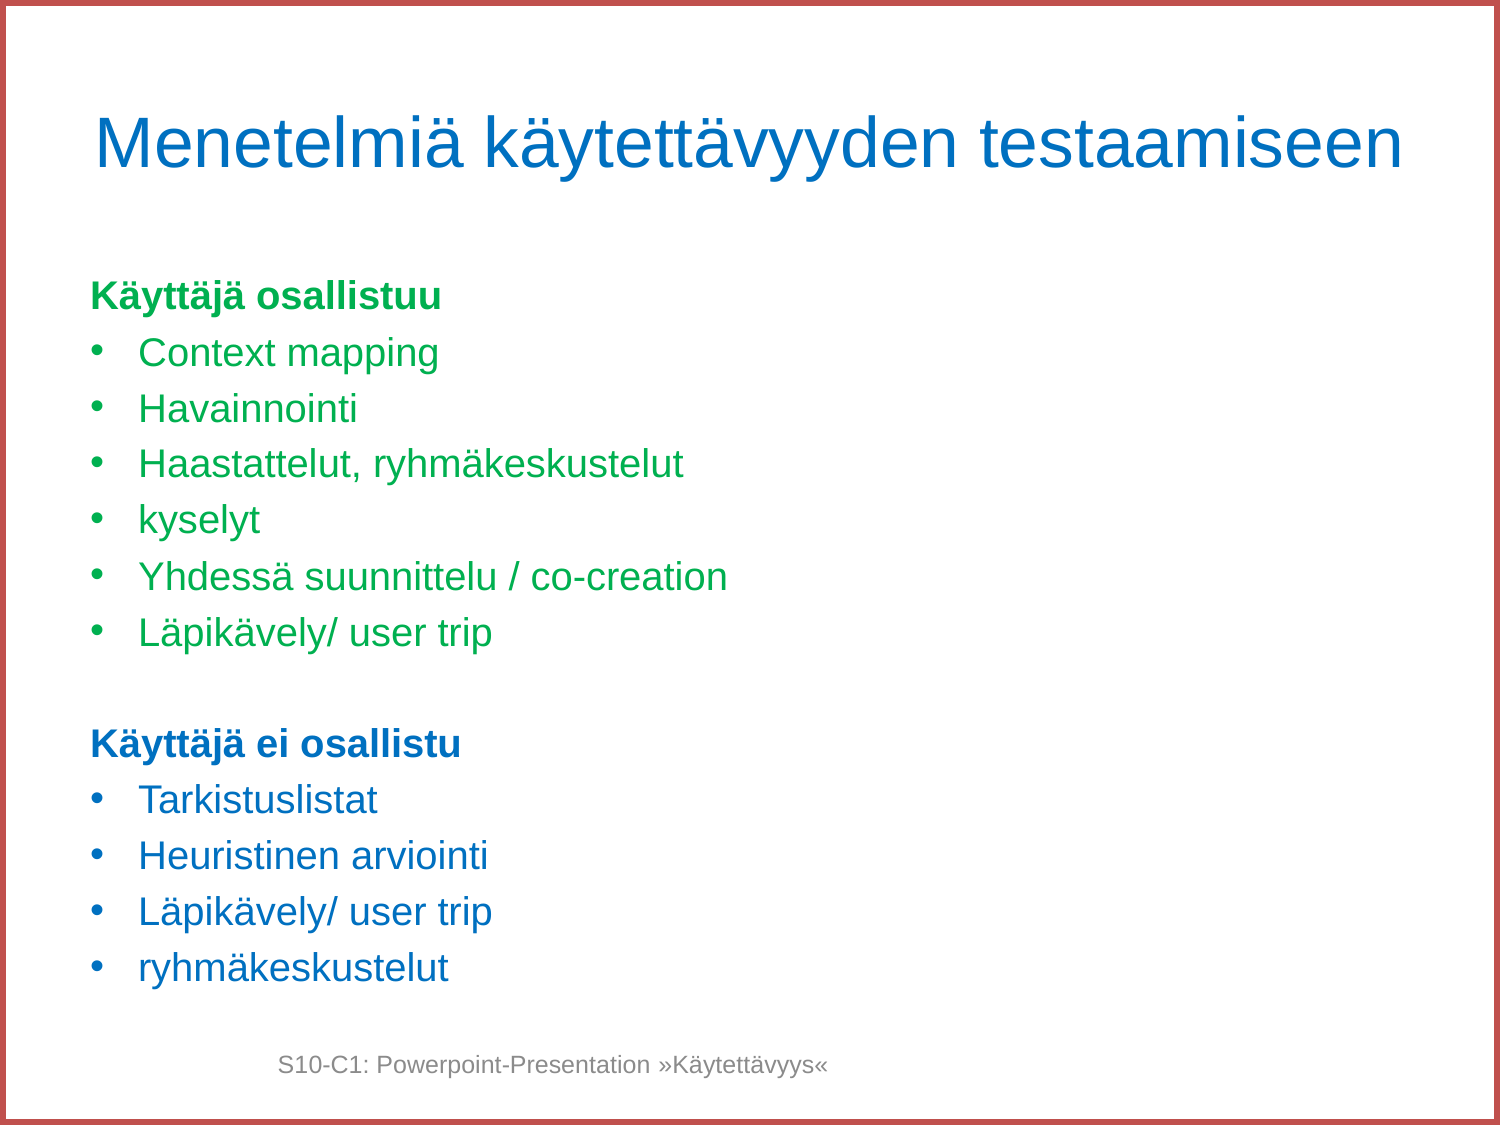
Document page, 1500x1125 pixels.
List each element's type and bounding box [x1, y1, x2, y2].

text_box [0, 0, 1500, 1125]
